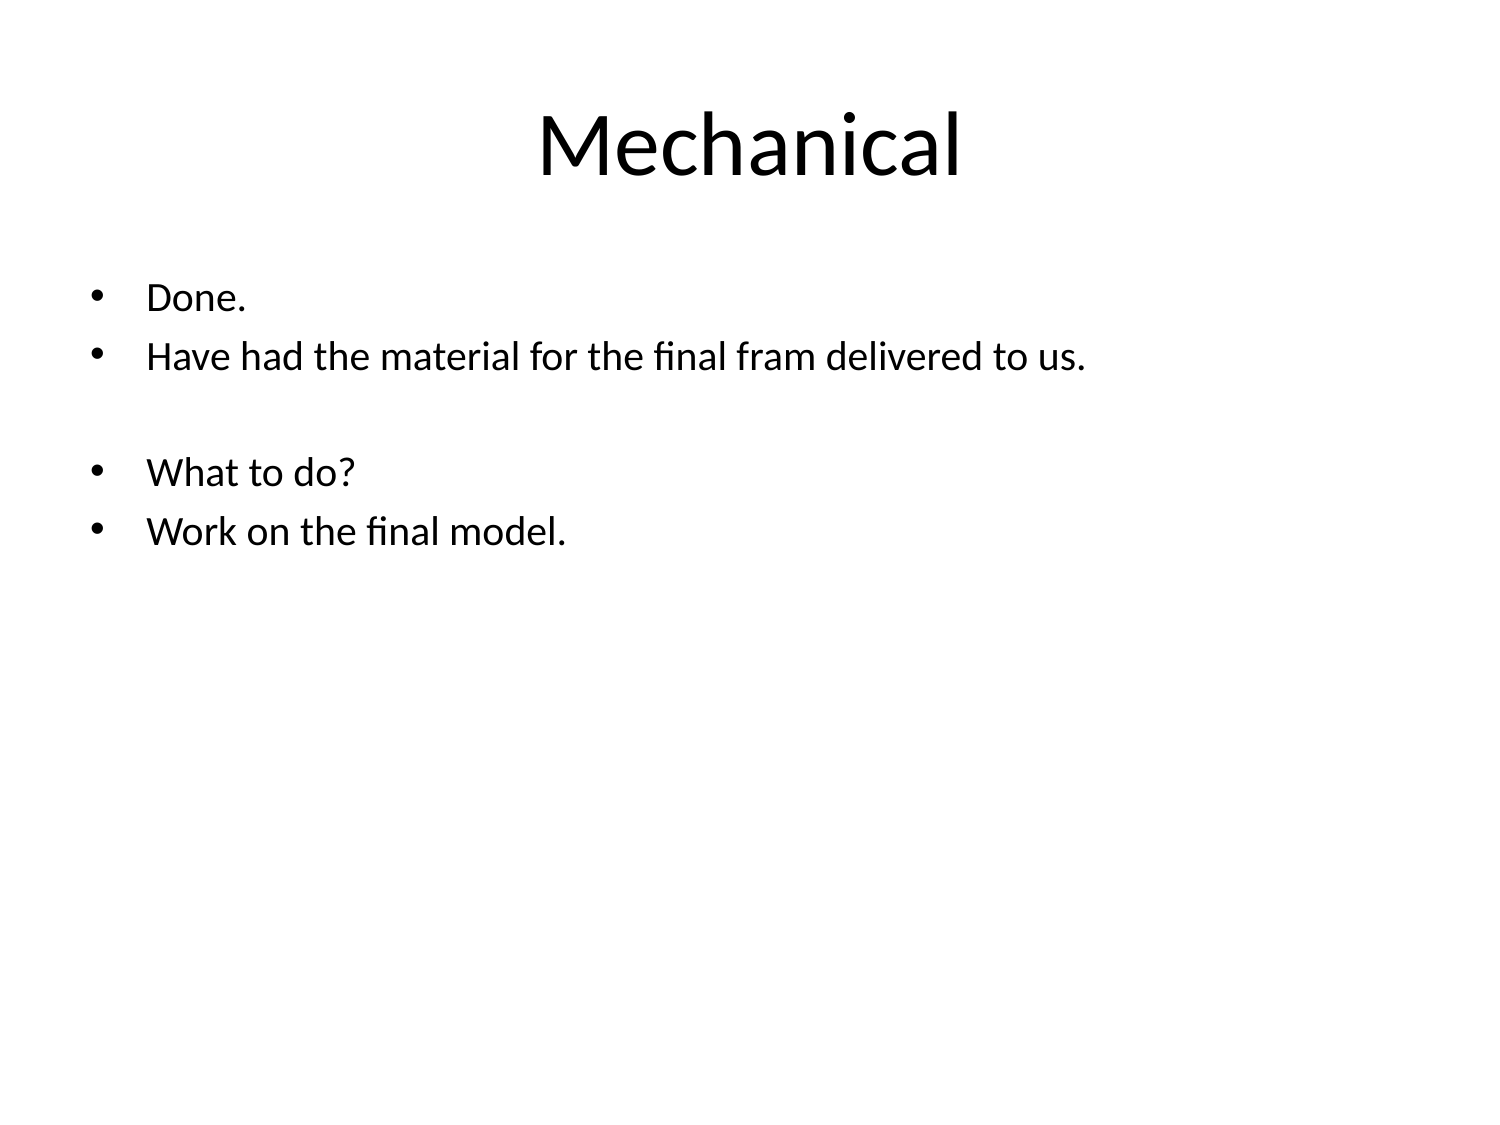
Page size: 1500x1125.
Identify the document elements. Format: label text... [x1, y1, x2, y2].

list Done. Have had the material for the final fram delivered to us. What to do? Work on the final model. [75, 262, 1425, 1005]
title Mechanical [75, 45, 1425, 233]
